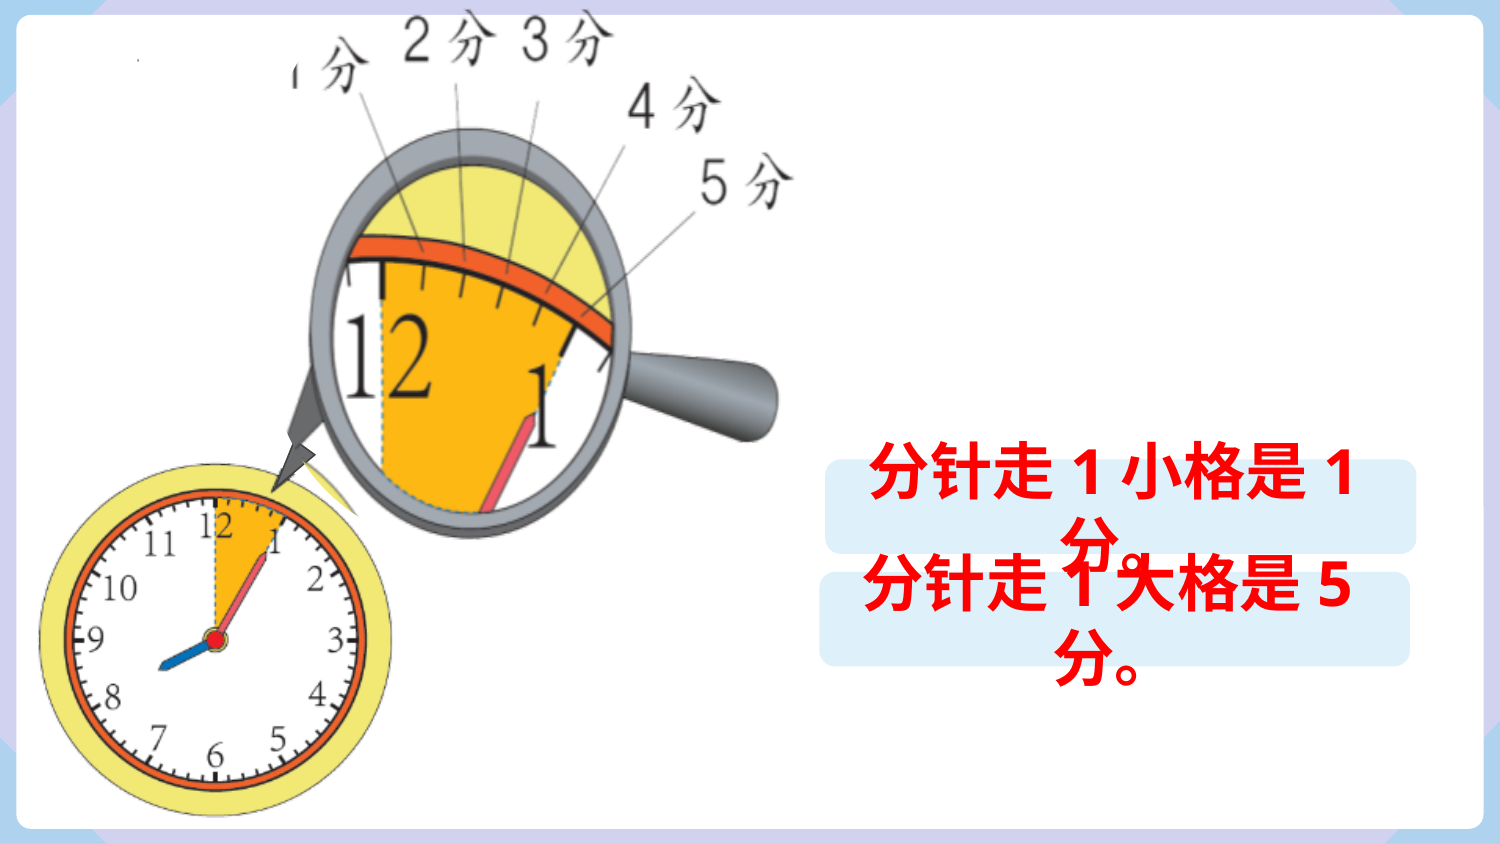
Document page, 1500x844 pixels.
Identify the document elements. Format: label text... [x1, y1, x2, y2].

picture [36, 456, 400, 824]
text_box 分针走1小格是1分。 [826, 458, 1418, 555]
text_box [270, 0, 826, 548]
text_box 分针走1大格是5分。 [818, 570, 1412, 668]
